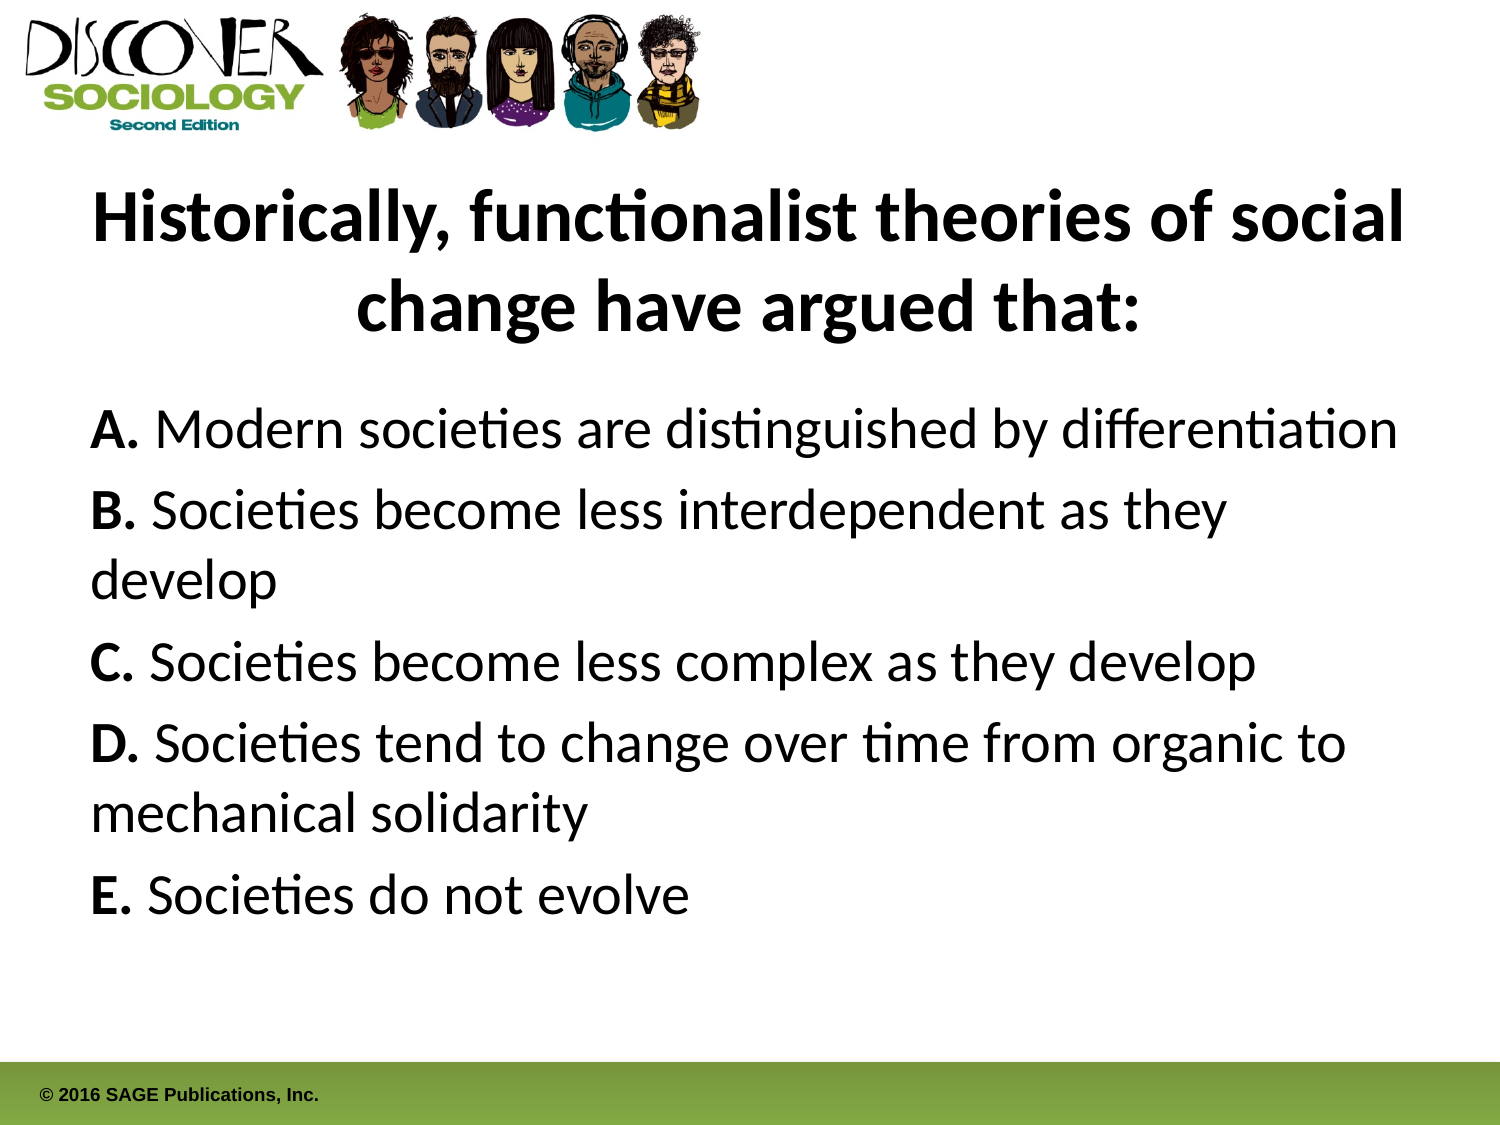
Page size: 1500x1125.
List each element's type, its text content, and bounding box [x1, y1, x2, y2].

list A. Modern societies are distinguished by differentiation B. Societies become less interdependent as they develop C. Societies become less complex as they develop D. Societies tend to change over time from organic to mechanical solidarity E. Societies do not evolve [75, 382, 1425, 1125]
title Historically, functionalist theories of social change have argued that: [75, 162, 1425, 350]
picture [0, 0, 1500, 1062]
